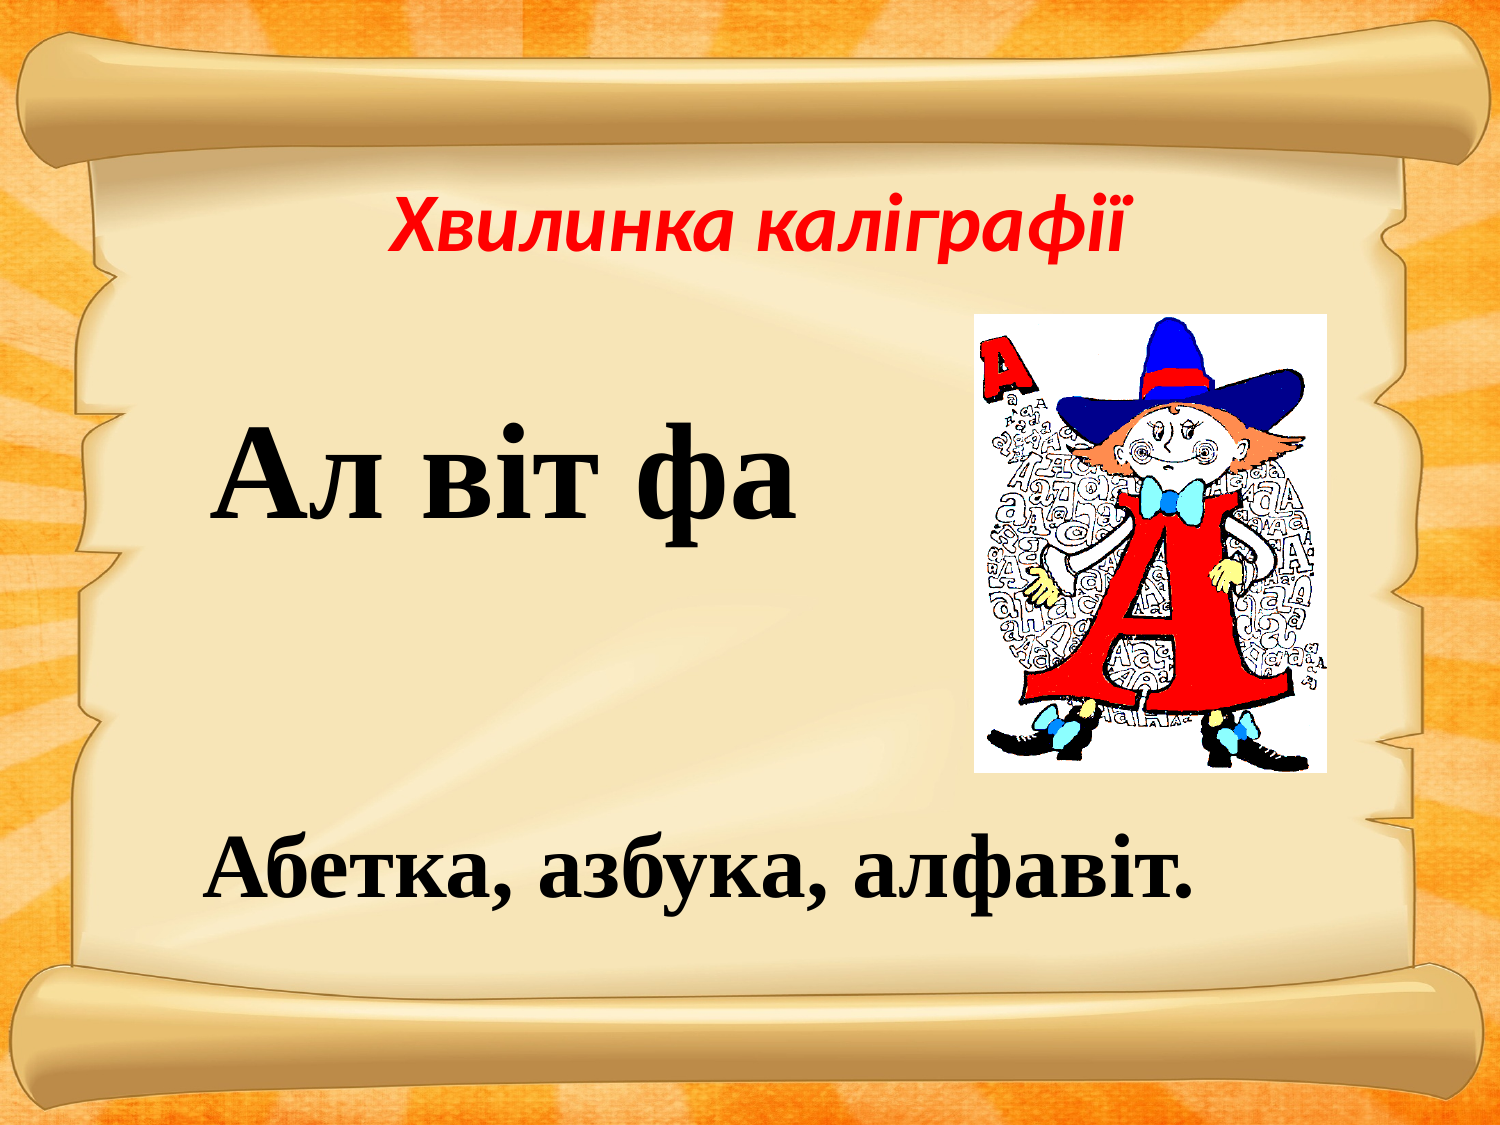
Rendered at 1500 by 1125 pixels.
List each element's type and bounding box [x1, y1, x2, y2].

picture [974, 314, 1327, 774]
list [0, 0, 1500, 1125]
